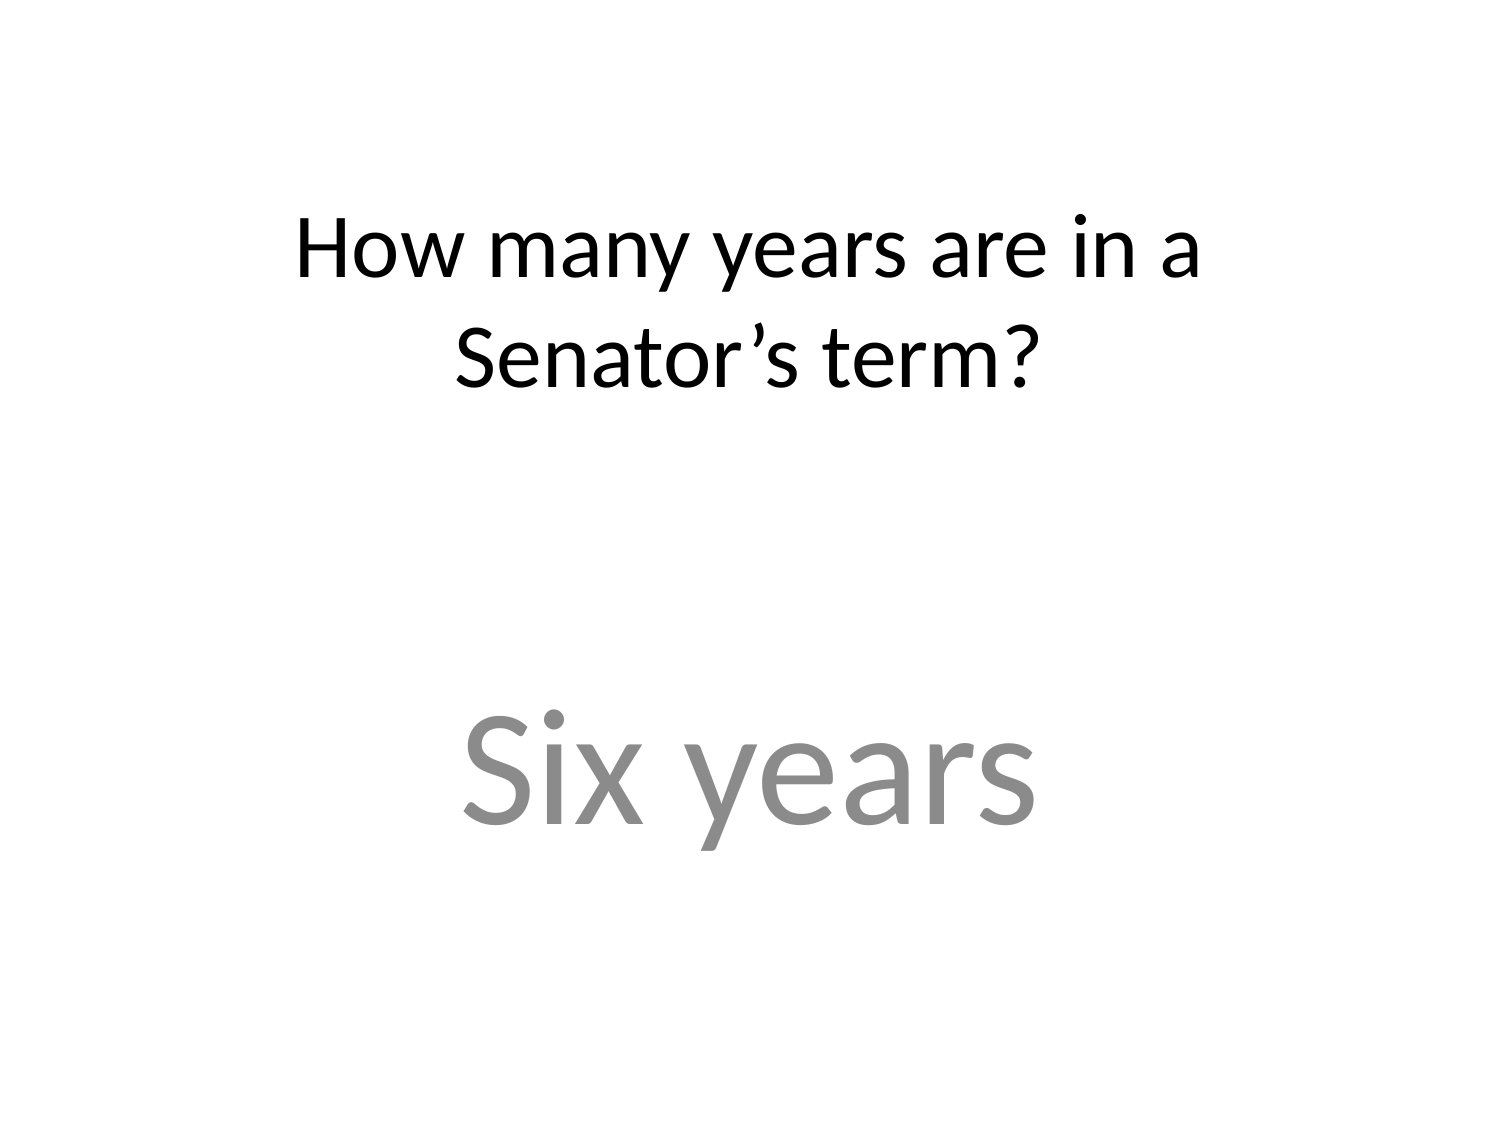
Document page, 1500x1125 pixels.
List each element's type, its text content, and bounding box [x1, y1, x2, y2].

subtitle Six years [225, 650, 1275, 938]
title How many years are in a Senator’s term? [112, 174, 1388, 417]
